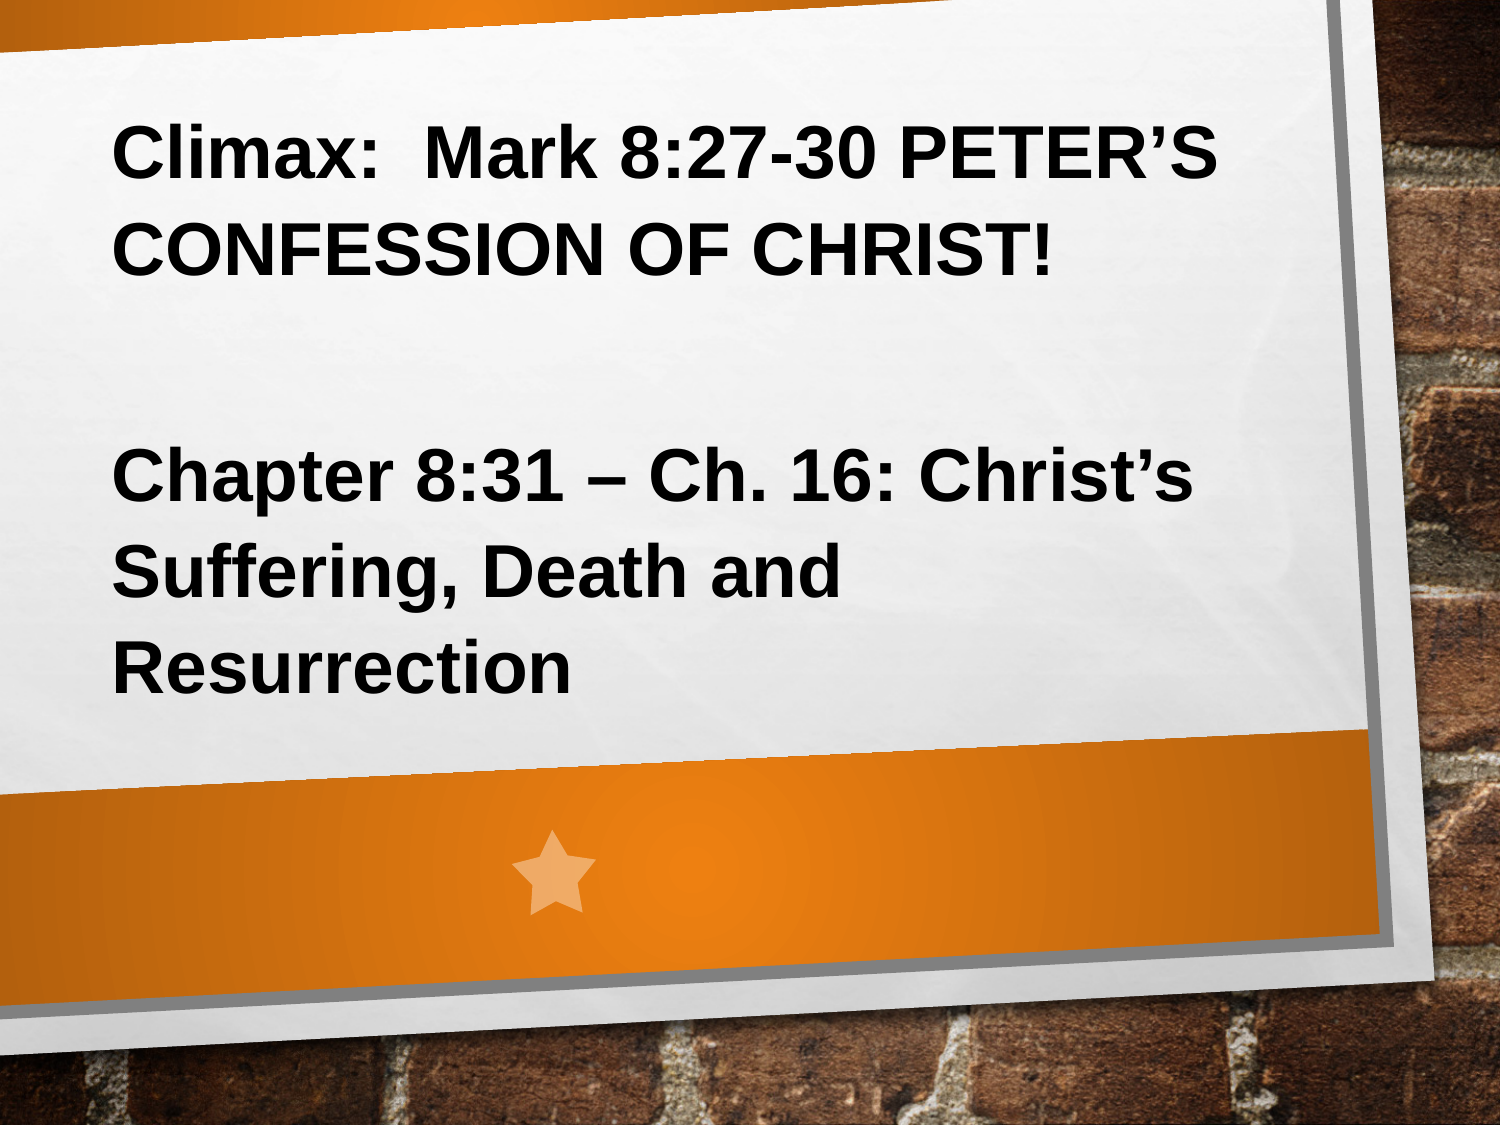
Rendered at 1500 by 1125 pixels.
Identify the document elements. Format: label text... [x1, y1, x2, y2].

picture [0, 0, 1500, 1125]
text_box Climax: Mark 8:27-30 PETER’S CONFESSION OF CHRIST! Chapter 8:31 – Ch. 16: Christ’s Suffering, Death and Resurrection [96, 90, 1320, 829]
